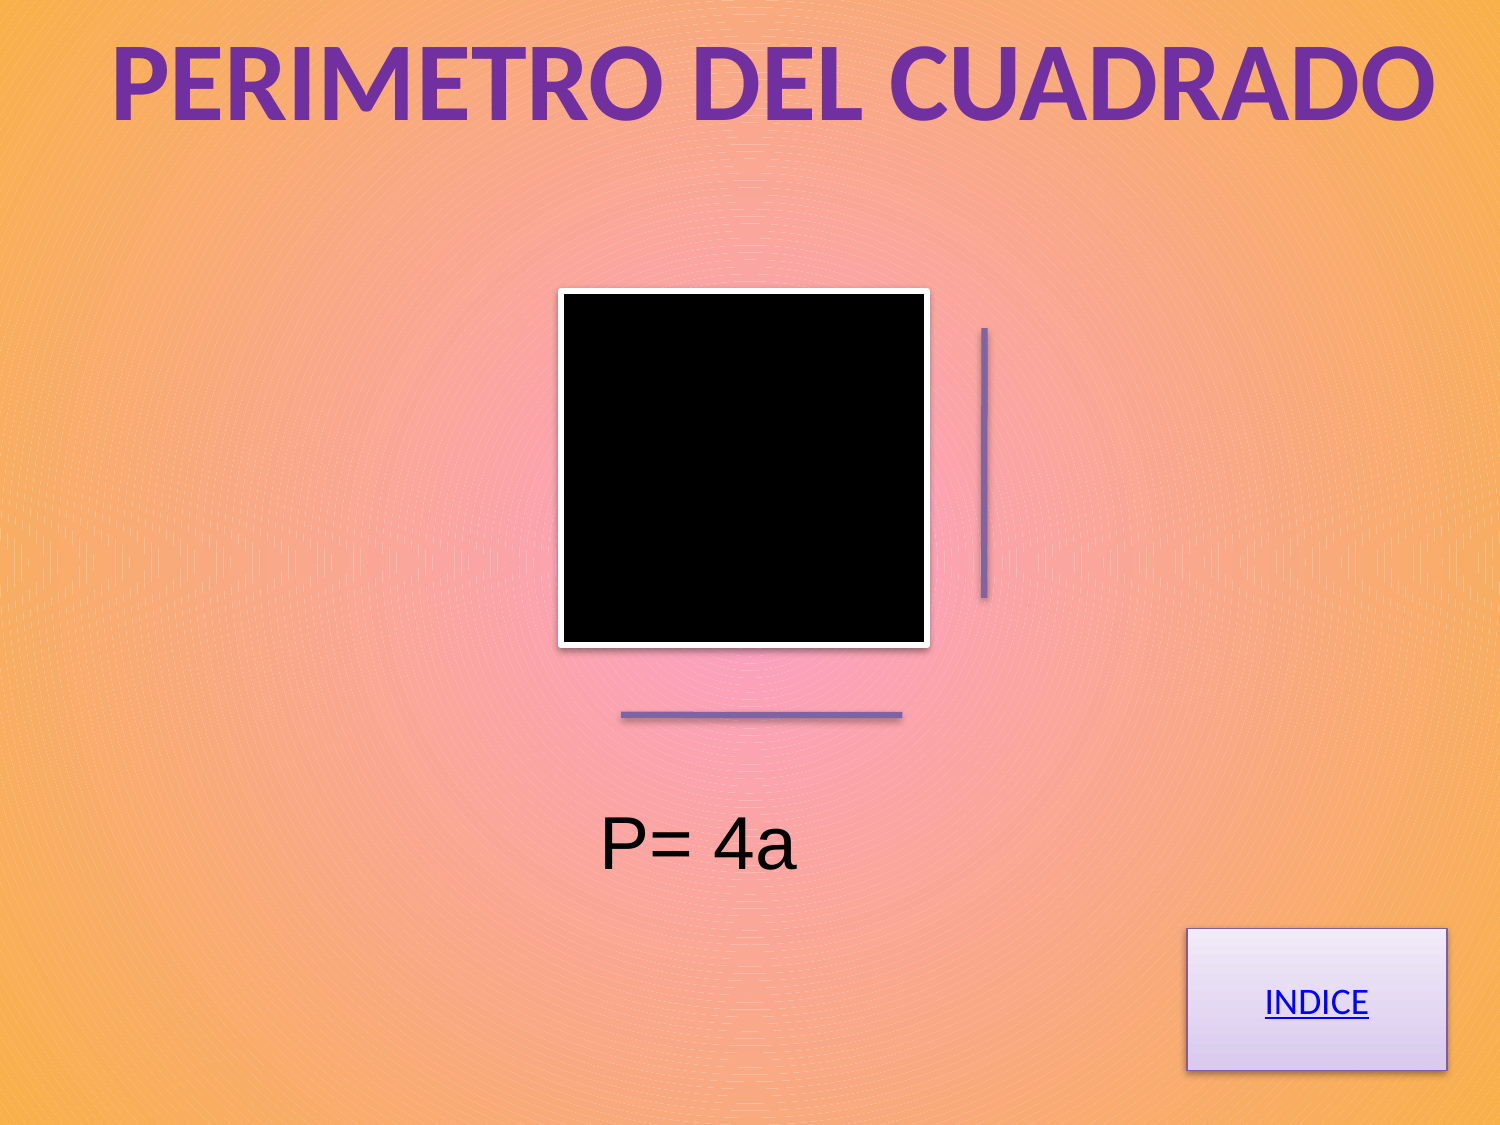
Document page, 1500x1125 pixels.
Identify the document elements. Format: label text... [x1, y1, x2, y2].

text_box P= 4a [584, 786, 916, 892]
text_box [558, 288, 930, 648]
text_box PERIMETRO DEL CUADRADO [94, 0, 1453, 150]
text_box INDICE [1186, 928, 1448, 1071]
